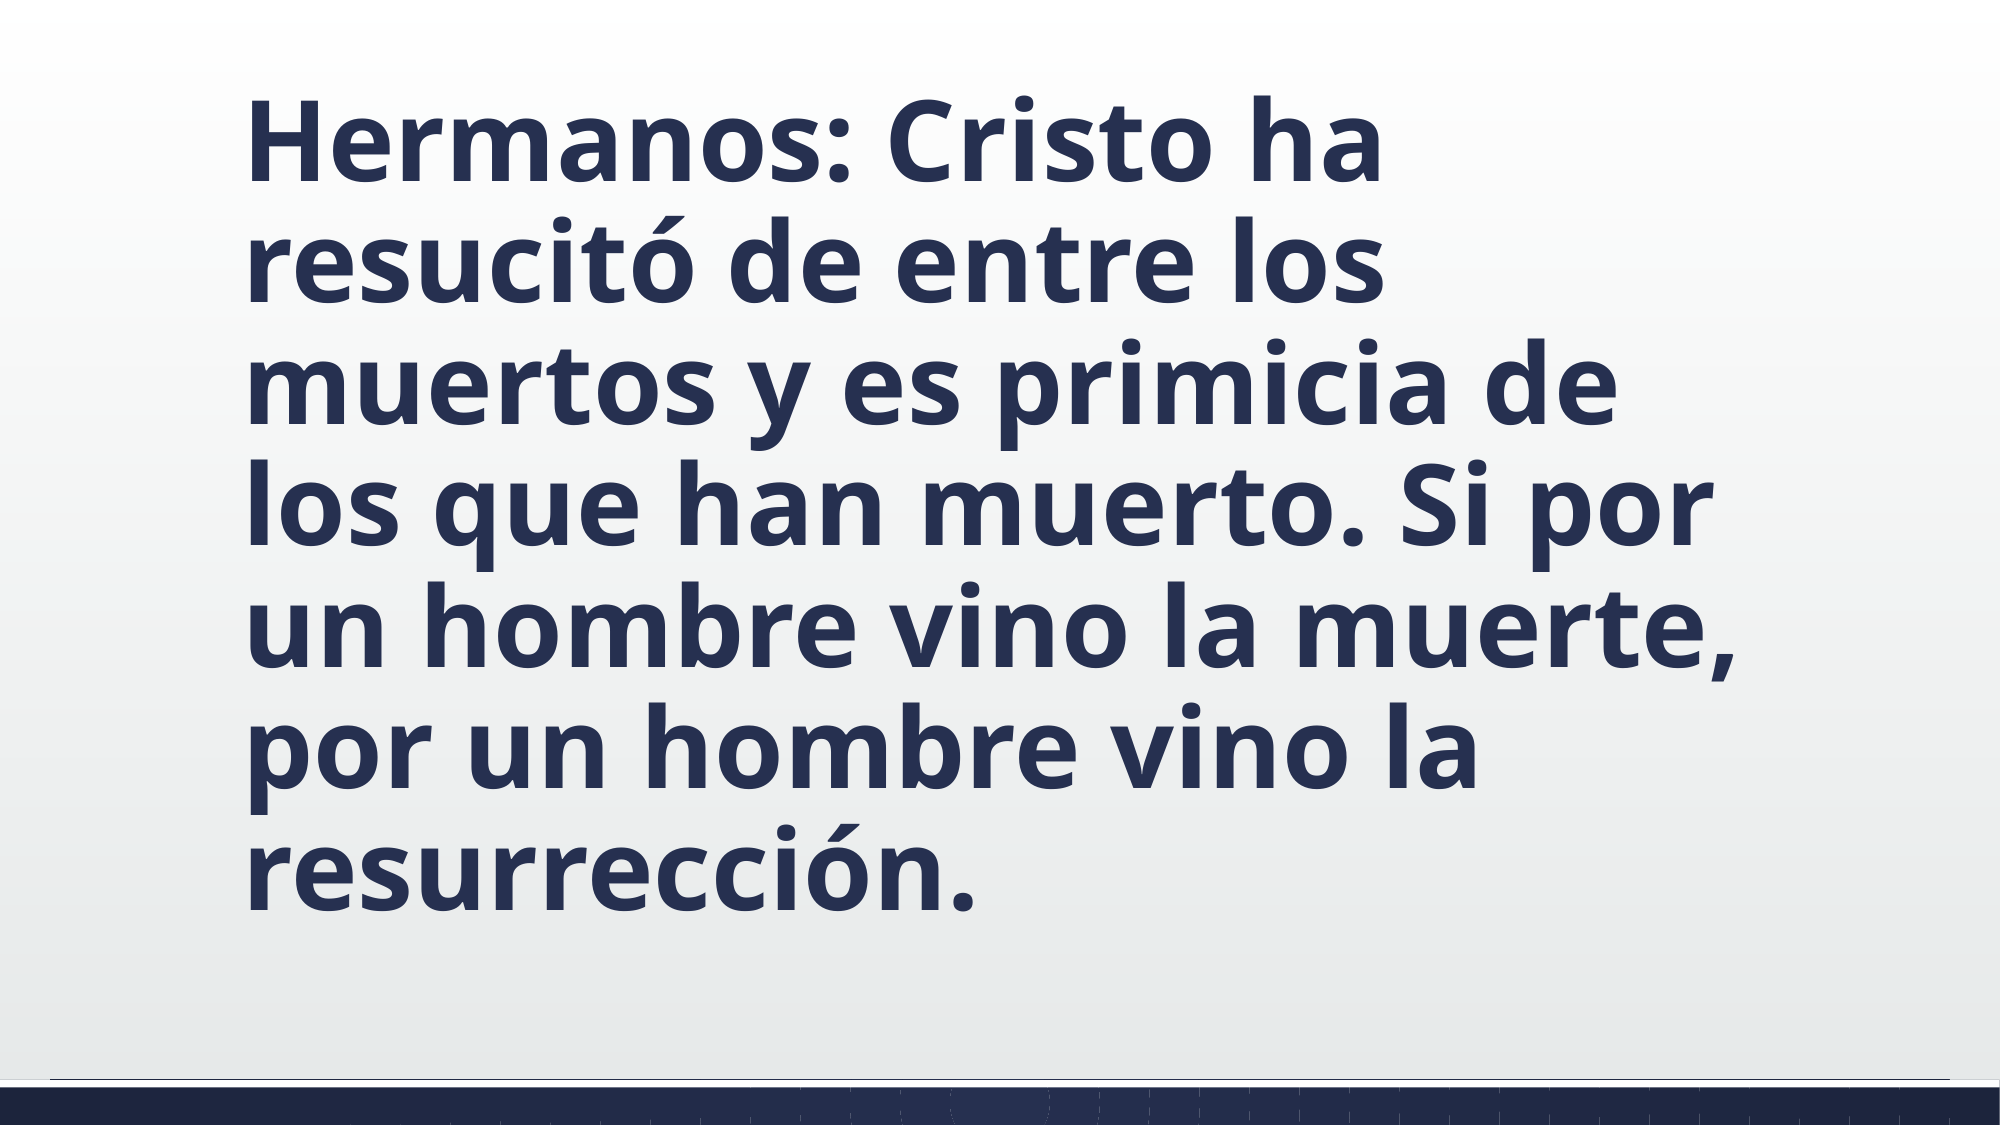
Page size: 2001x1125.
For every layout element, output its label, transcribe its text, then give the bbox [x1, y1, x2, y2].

list Hermanos: Cristo ha resucitó de entre los muertos y es primicia de los que han muerto. Si por un hombre vino la muerte, por un hombre vino la resurrección. [219, 76, 1780, 990]
